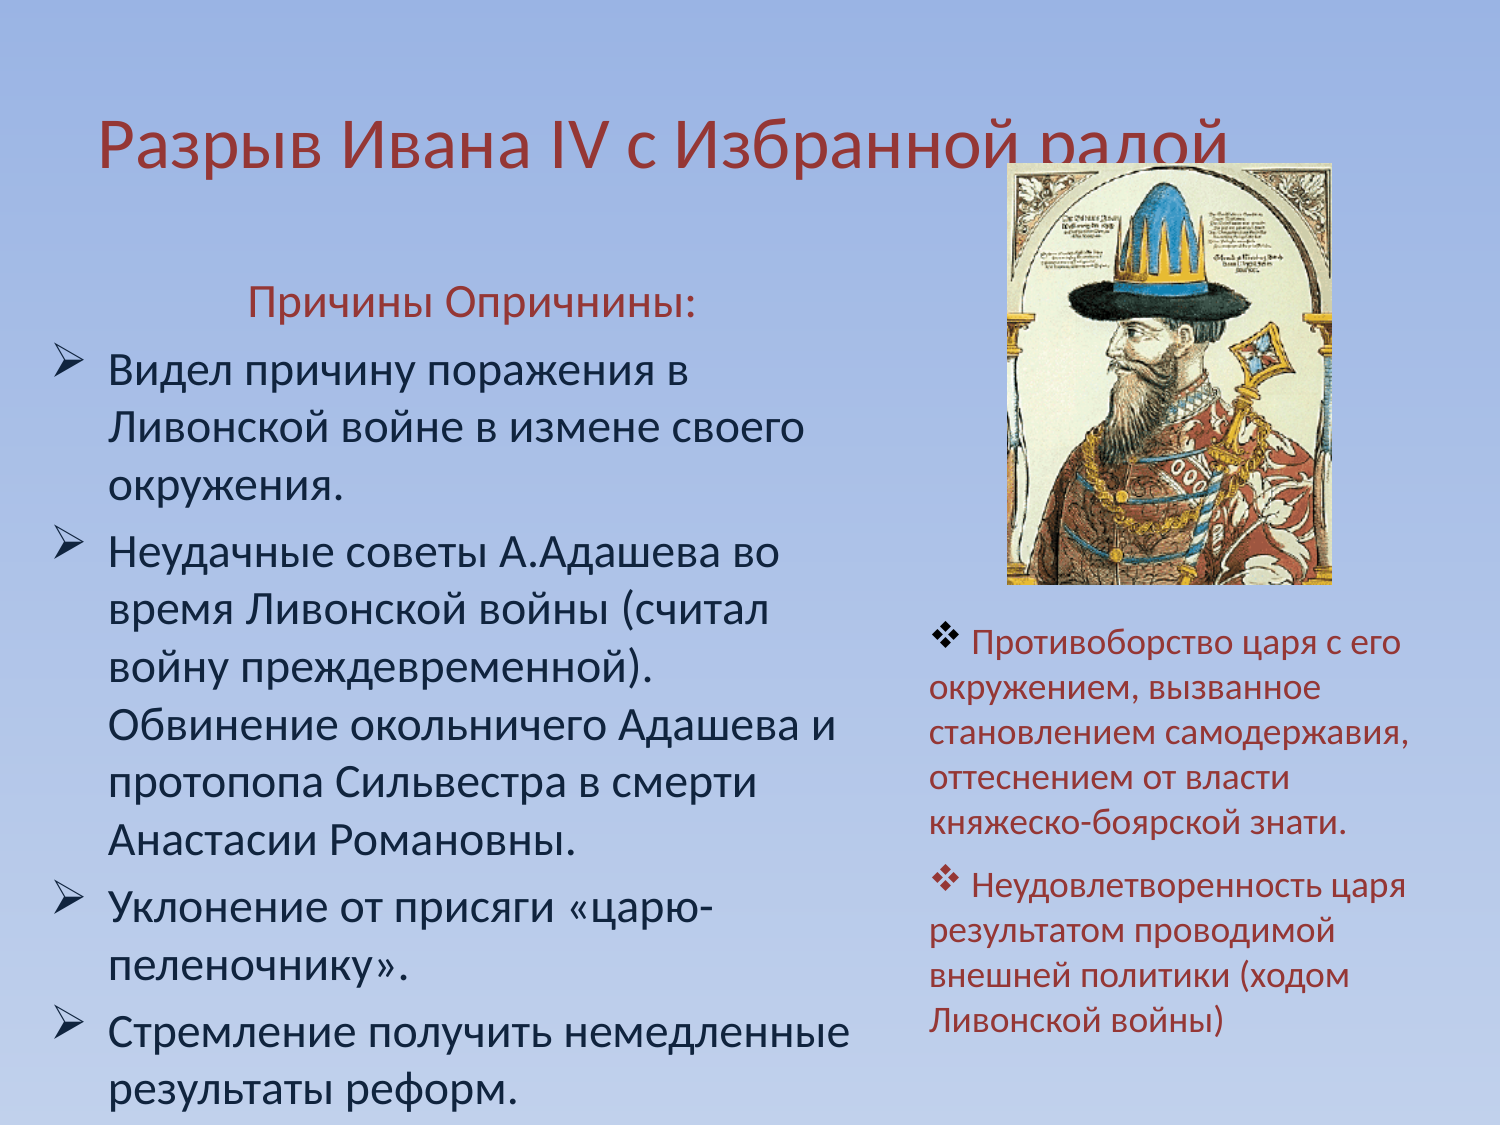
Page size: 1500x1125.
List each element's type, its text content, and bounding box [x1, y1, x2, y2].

picture [1007, 163, 1332, 586]
title Разрыв Ивана IV с Избранной радой [75, 45, 1254, 233]
text_box Противоборство царя с его окружением, вызванное становлением самодержавия, оттеснением от власти княжеско-боярской знати. Неудовлетворенность царя результатом проводимой внешней политики (ходом Ливонской войны) [914, 609, 1477, 1048]
list Причины Опричнины: Видел причину поражения в Ливонской войне в измене своего окружения. Неудачные советы А.Адашева во время Ливонской войны (считал войну преждевременной). Обвинение окольничего Адашева и протопопа Сильвестра в смерти Анастасии Романовны. Уклонение от присяги «царю-пеленочнику». Стремление получить немедленные результаты реформ. [35, 262, 868, 1125]
